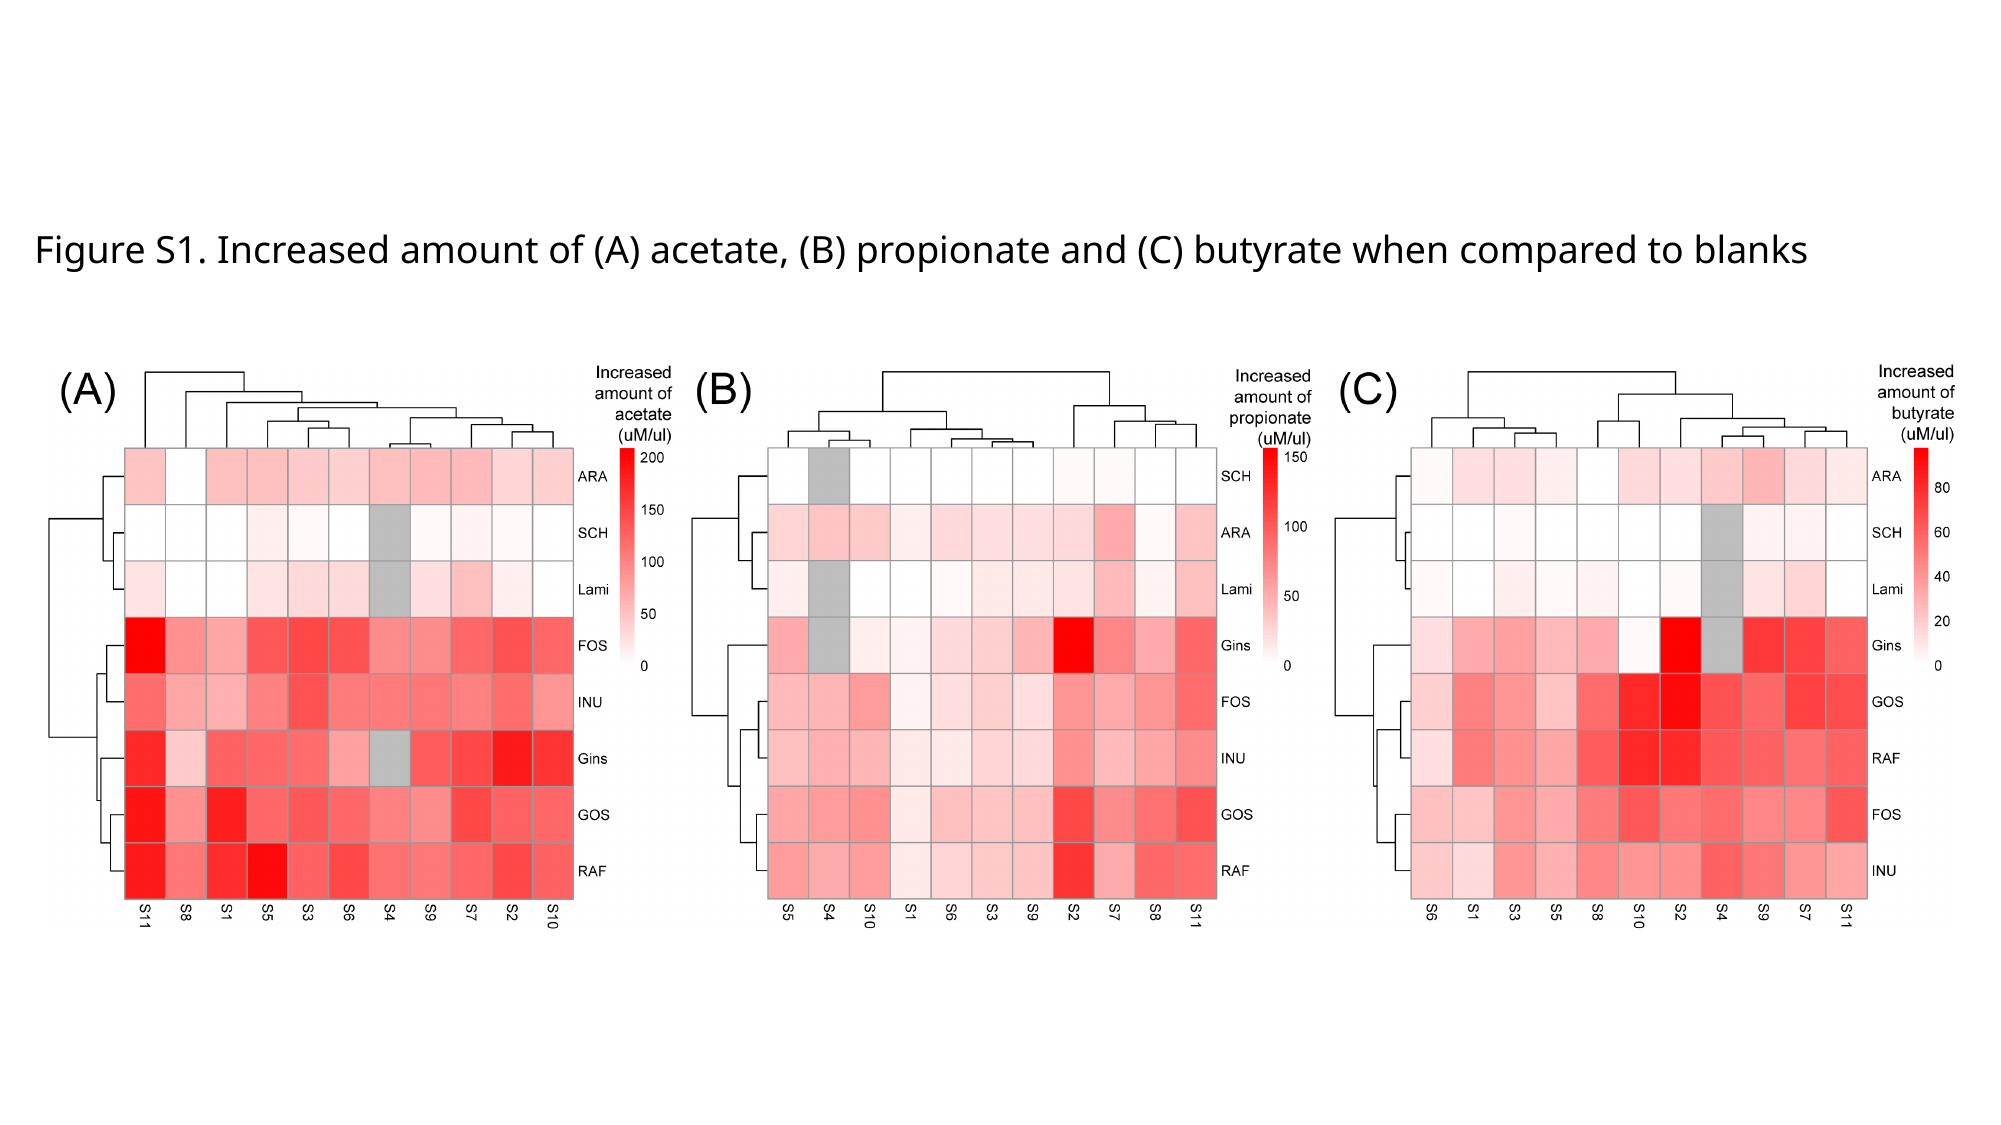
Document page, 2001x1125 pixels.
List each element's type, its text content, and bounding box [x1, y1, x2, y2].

text_box Figure S1. Increased amount of (A) acetate, (B) propionate and (C) butyrate when compared to blanks [19, 218, 1825, 279]
picture [45, 361, 1955, 931]
